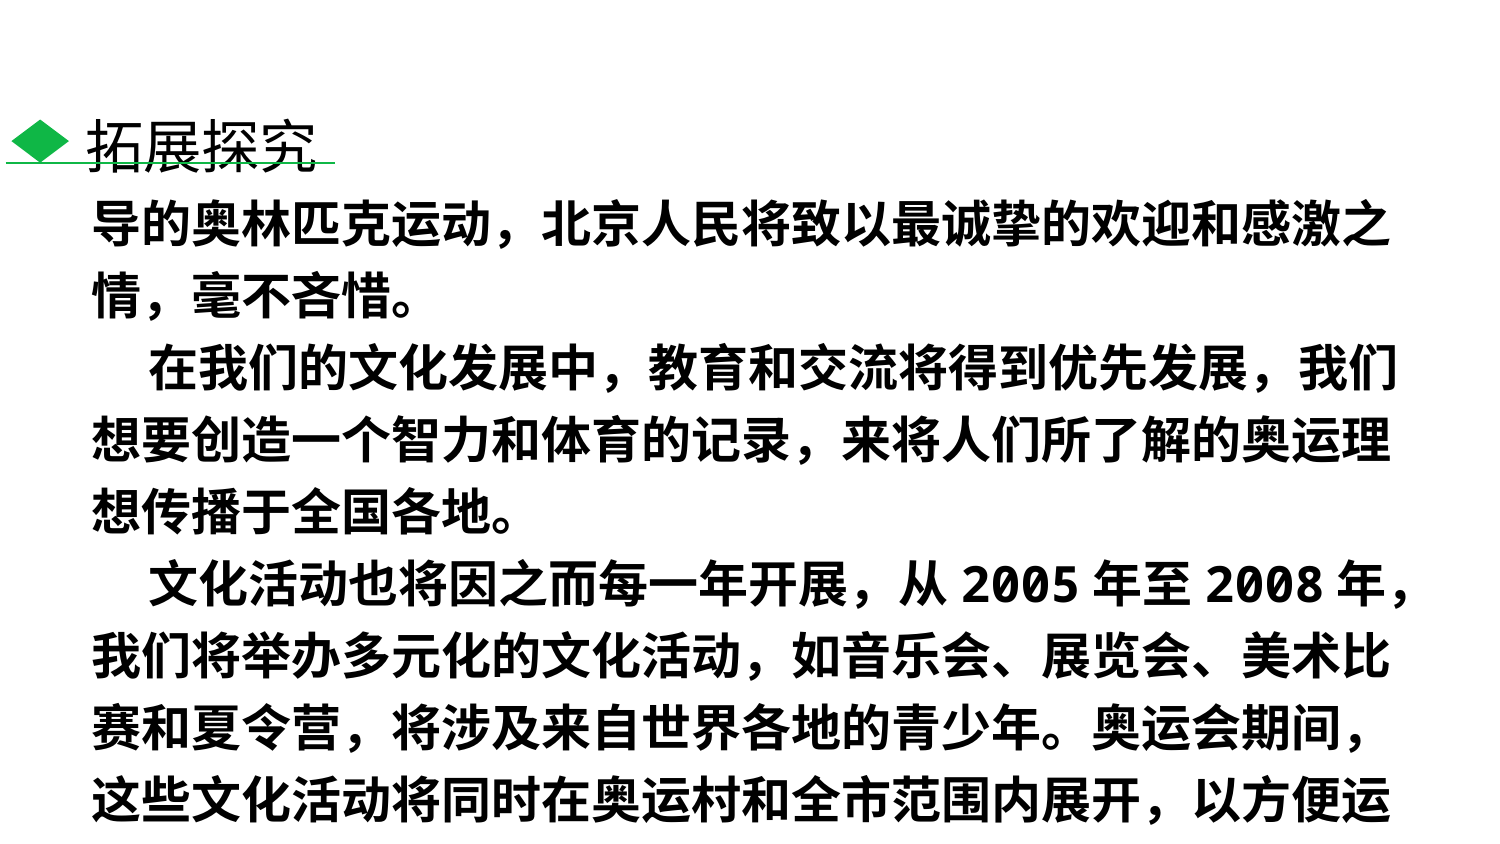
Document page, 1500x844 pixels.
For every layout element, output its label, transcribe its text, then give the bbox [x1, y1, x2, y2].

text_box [5, 102, 336, 189]
text_box 导的奥林匹克运动，北京人民将致以最诚挚的欢迎和感激之情，毫不吝惜。 在我们的文化发展中，教育和交流将得到优先发展，我们想要创造一个智力和体育的记录，来将人们所了解的奥运理想传播于全国各地。 文化活动也将因之而每一年开展，从2005年至2008年，我们将举办多元化的文化活动，如音乐会、展览会、美术比赛和夏令营，将涉及来自世界各地的青少年。奥运会期间，这些文化活动将同时在奥运村和全市范围内展开，以方便运动员的参加。 [76, 172, 1423, 844]
